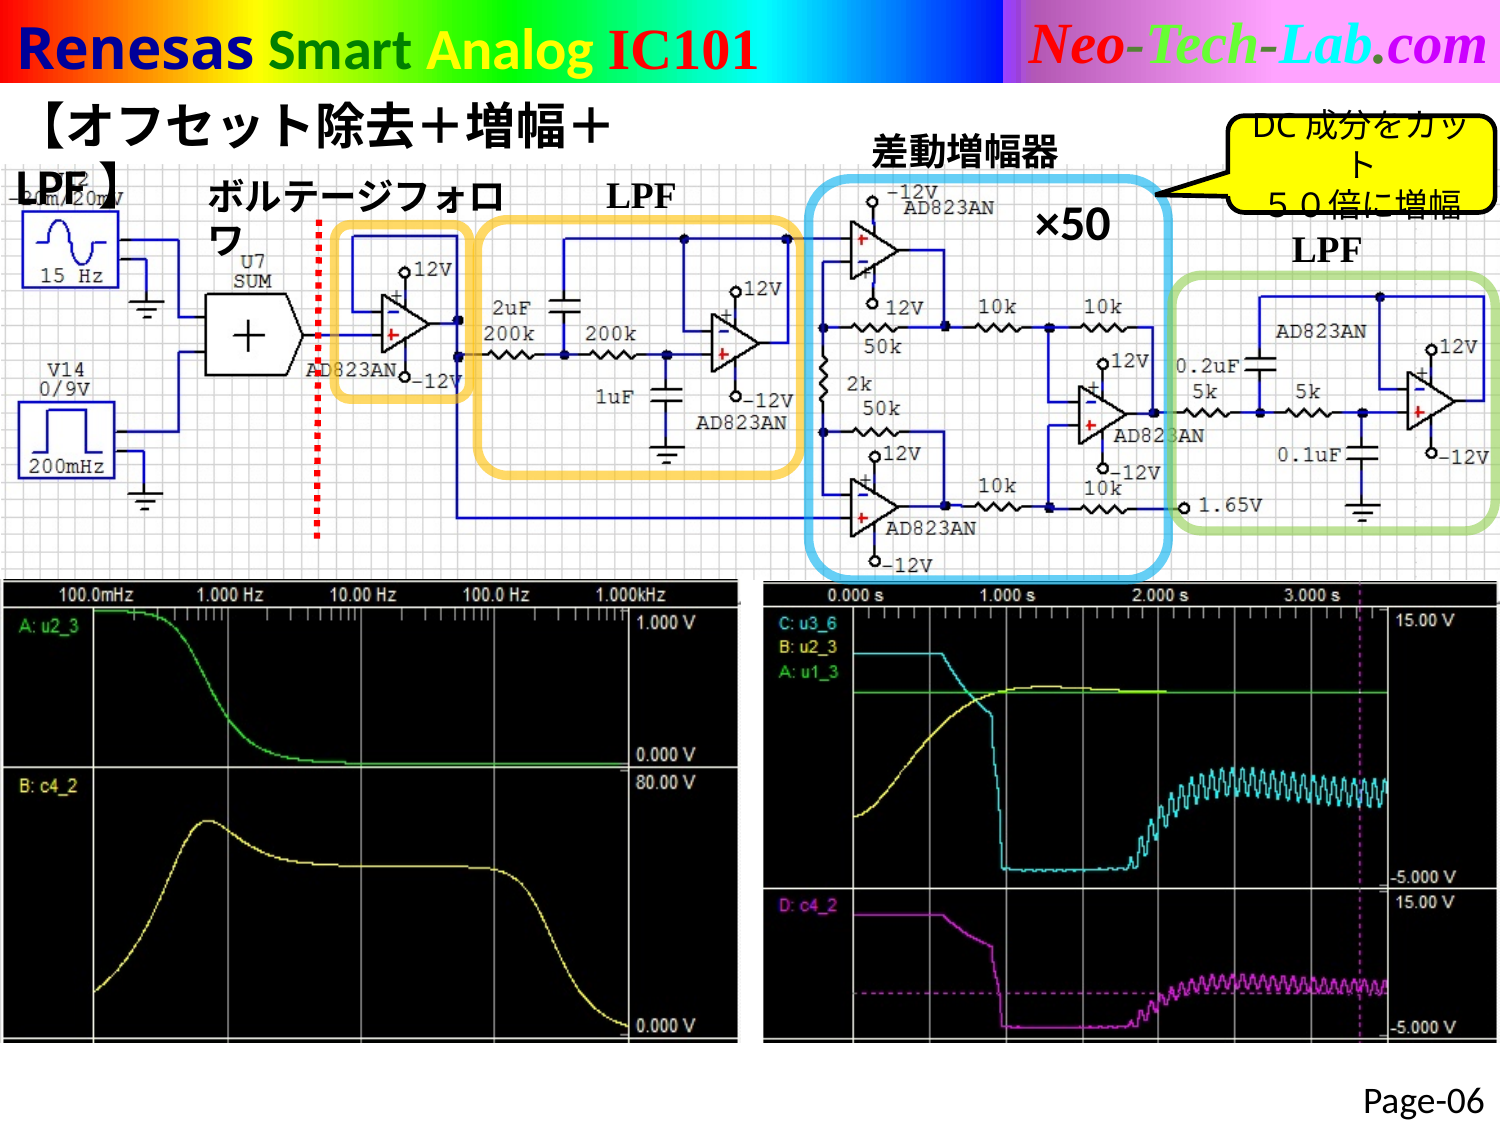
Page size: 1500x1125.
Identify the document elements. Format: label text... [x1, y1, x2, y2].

text_box Page-06 [1334, 1068, 1500, 1125]
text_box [0, 0, 1500, 86]
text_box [0, 86, 1500, 1043]
